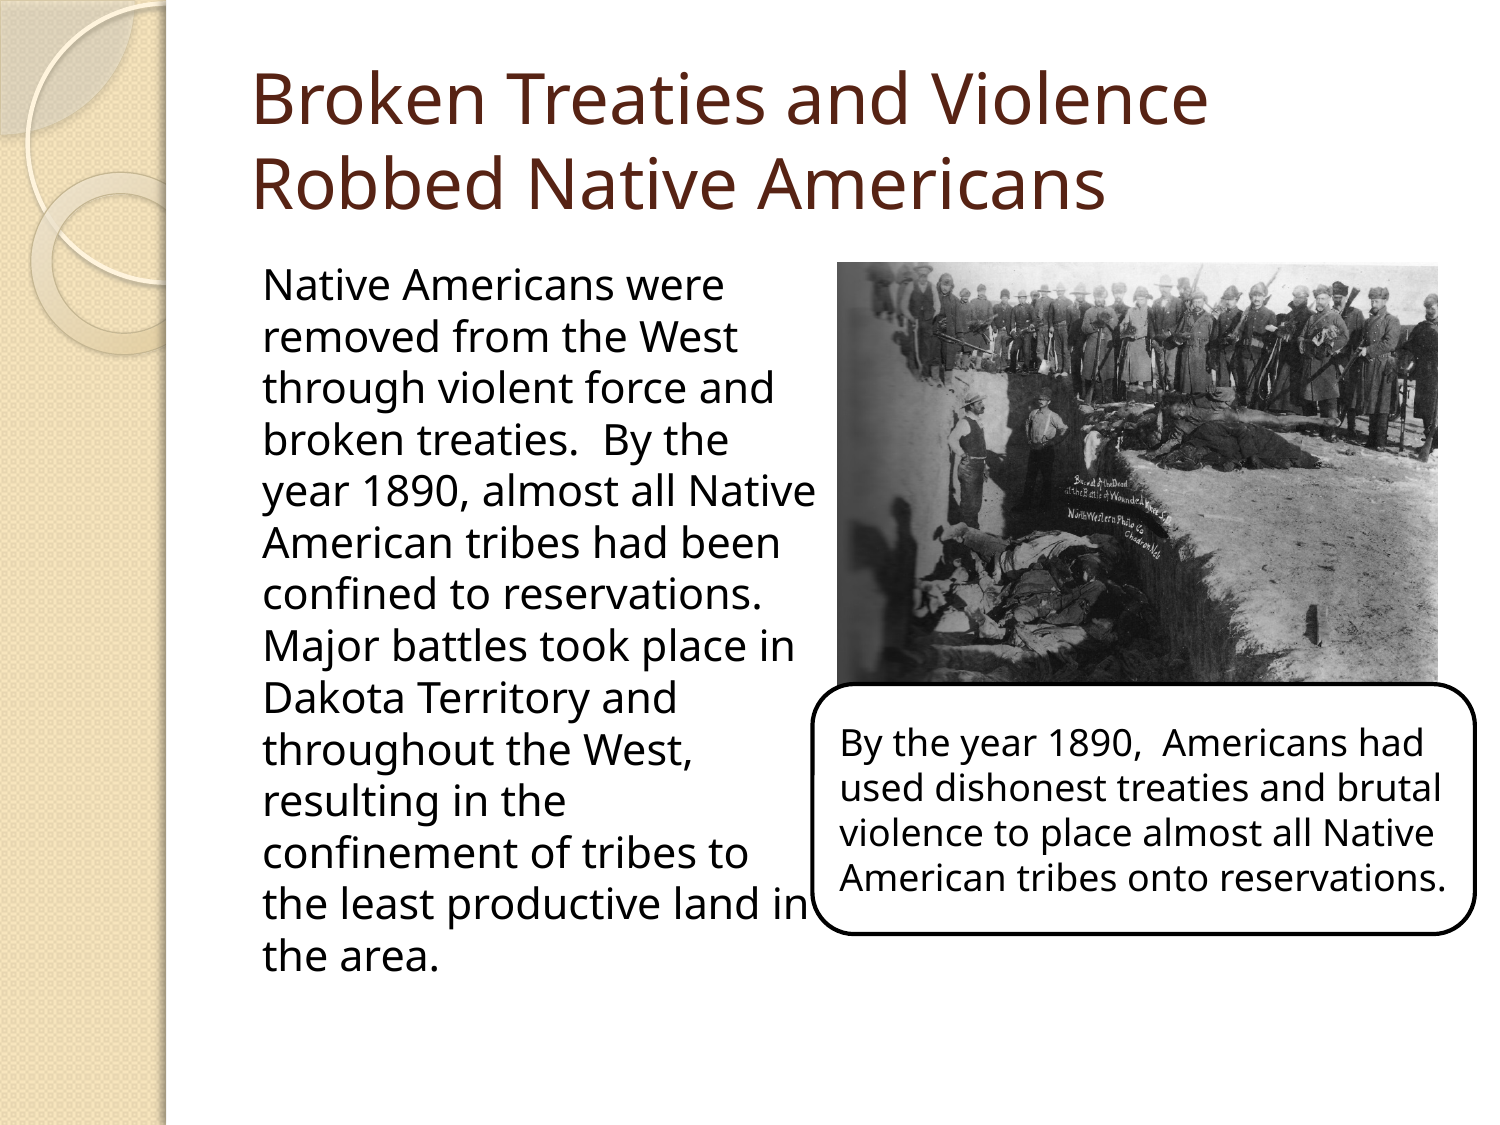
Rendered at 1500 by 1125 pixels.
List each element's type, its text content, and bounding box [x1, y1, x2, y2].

text_box By the year 1890, Americans had used dishonest treaties and brutal violence to place almost all Native American tribes onto reservations. [810, 683, 1477, 937]
title Broken Treaties and Violence Robbed Native Americans [235, 45, 1466, 233]
list Native Americans were removed from the West through violent force and broken treaties. By the year 1890, almost all Native American tribes had been confined to reservations. Major battles took place in Dakota Territory and throughout the West, resulting in the confinement of tribes to the least productive land in the area. [235, 249, 836, 1015]
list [837, 262, 1438, 696]
